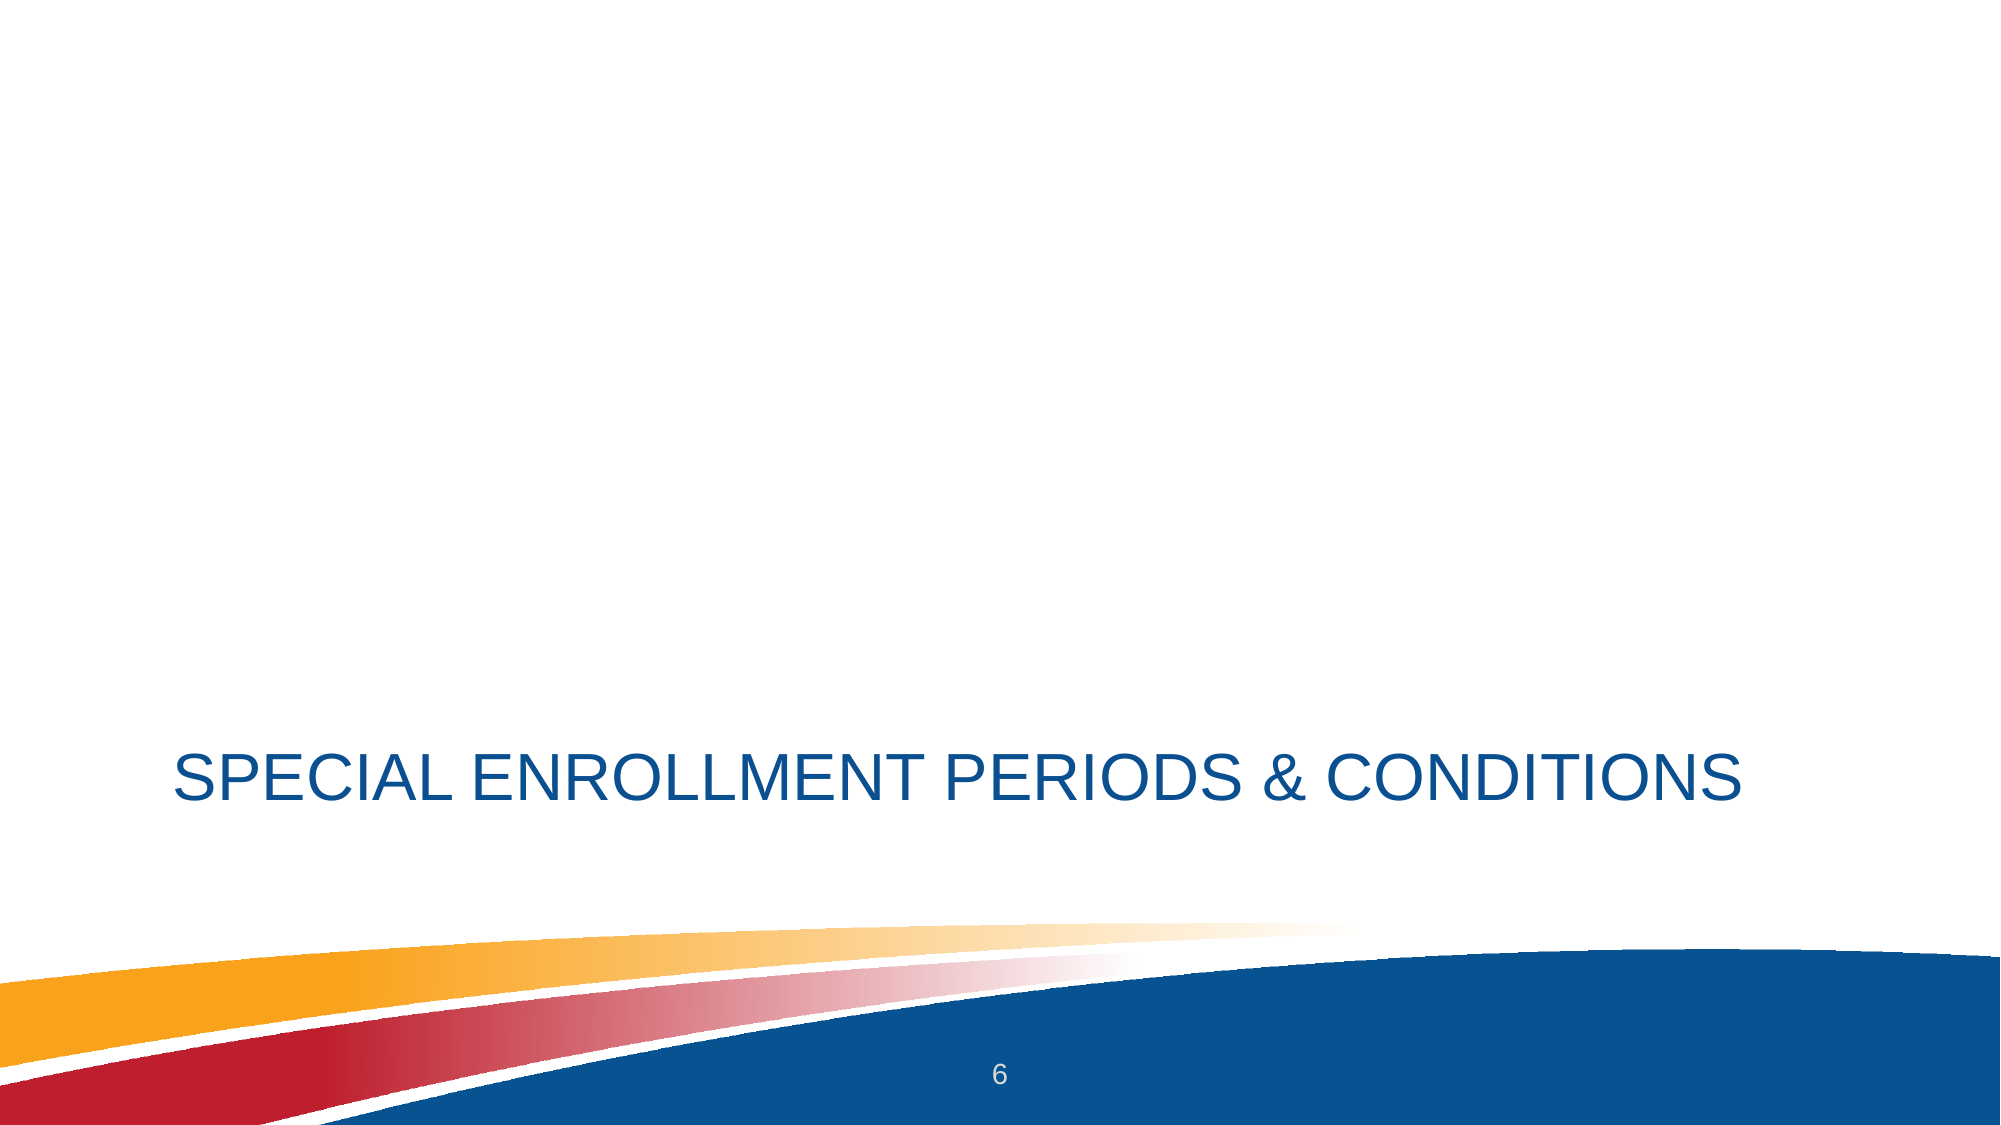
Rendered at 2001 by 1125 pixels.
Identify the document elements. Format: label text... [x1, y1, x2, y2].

picture [0, 875, 2000, 1125]
slide_number 6 [766, 1042, 1234, 1103]
title Special Enrollment Periods & Conditions [157, 726, 1858, 900]
